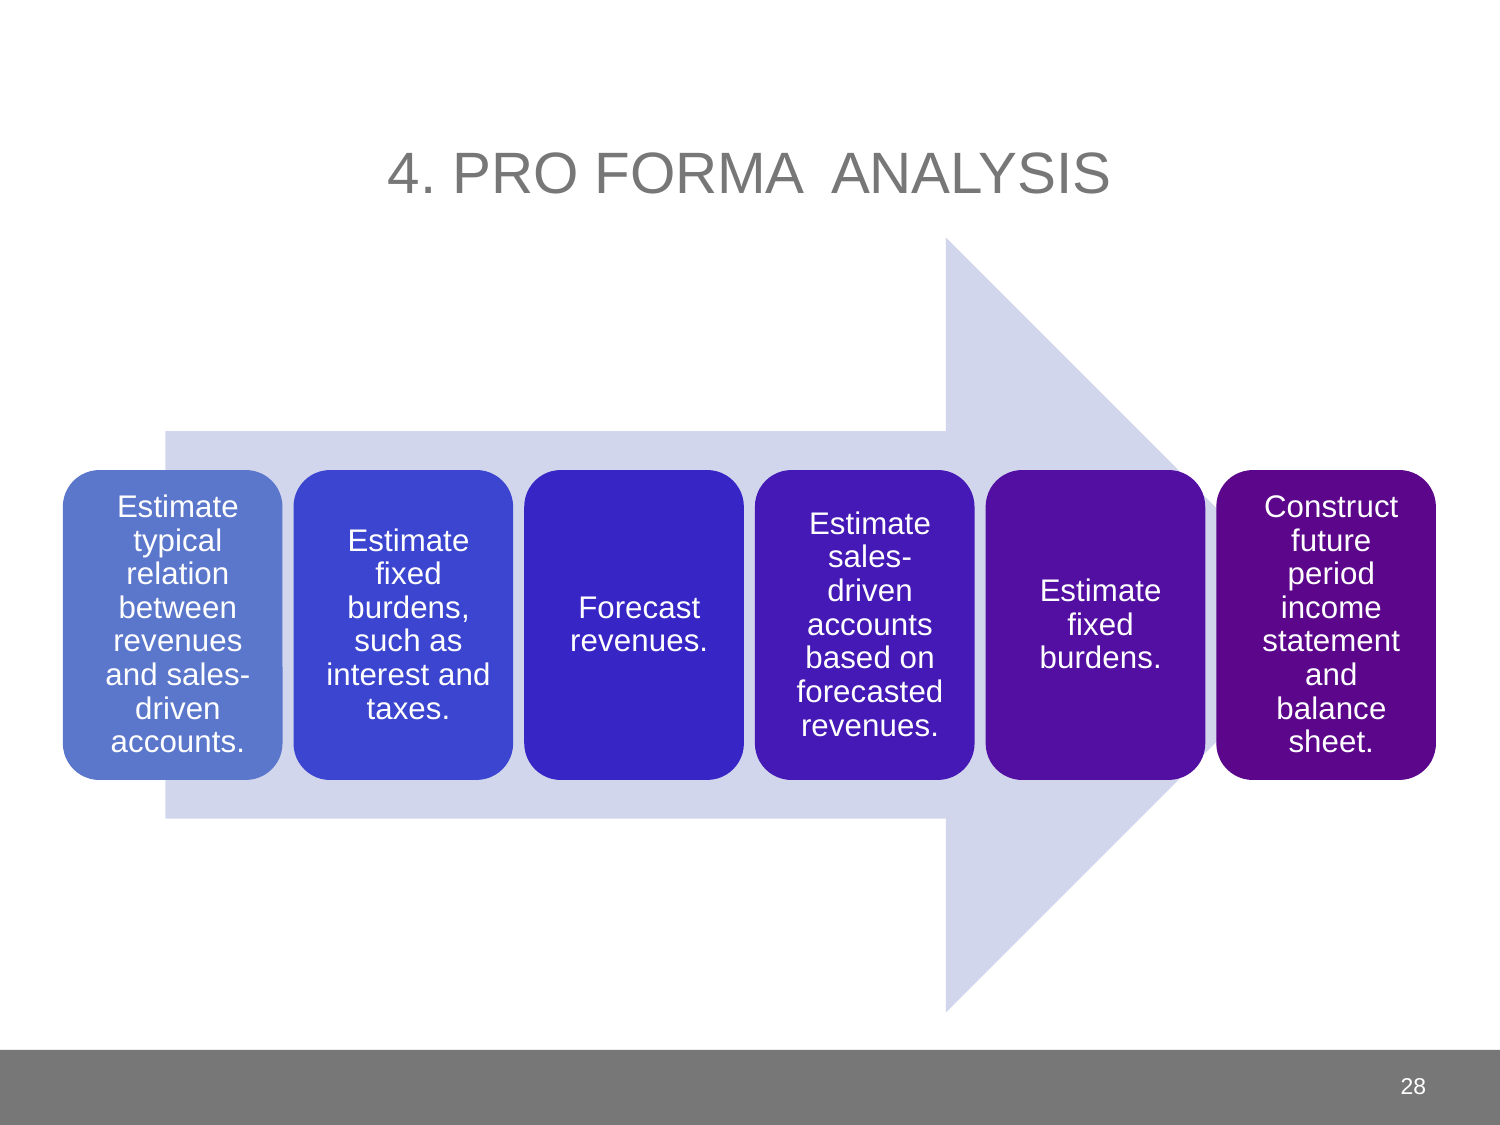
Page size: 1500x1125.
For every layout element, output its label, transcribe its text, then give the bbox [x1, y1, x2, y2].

slide_number 28 [1312, 1055, 1442, 1116]
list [61, 236, 1437, 1013]
title 4. Pro Forma Analysis [62, 24, 1437, 213]
